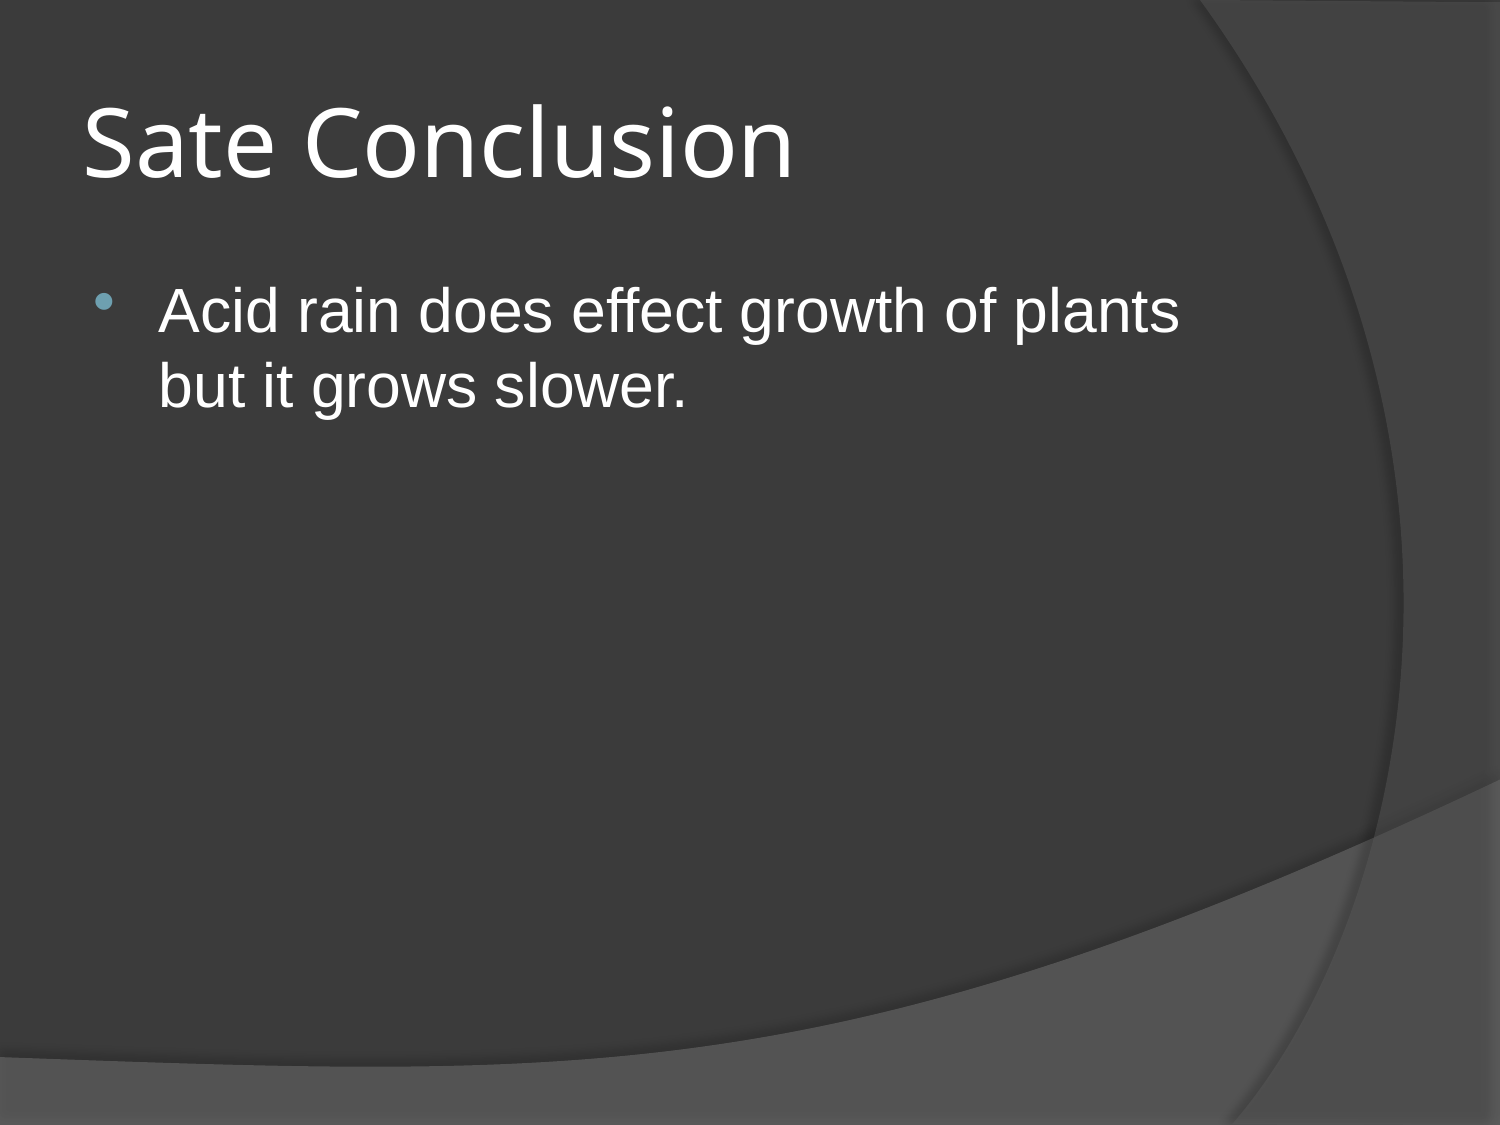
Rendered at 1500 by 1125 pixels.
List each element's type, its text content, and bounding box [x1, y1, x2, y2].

title Sate Conclusion [75, 45, 1300, 233]
list Acid rain does effect growth of plants but it grows slower. [75, 262, 1300, 1005]
